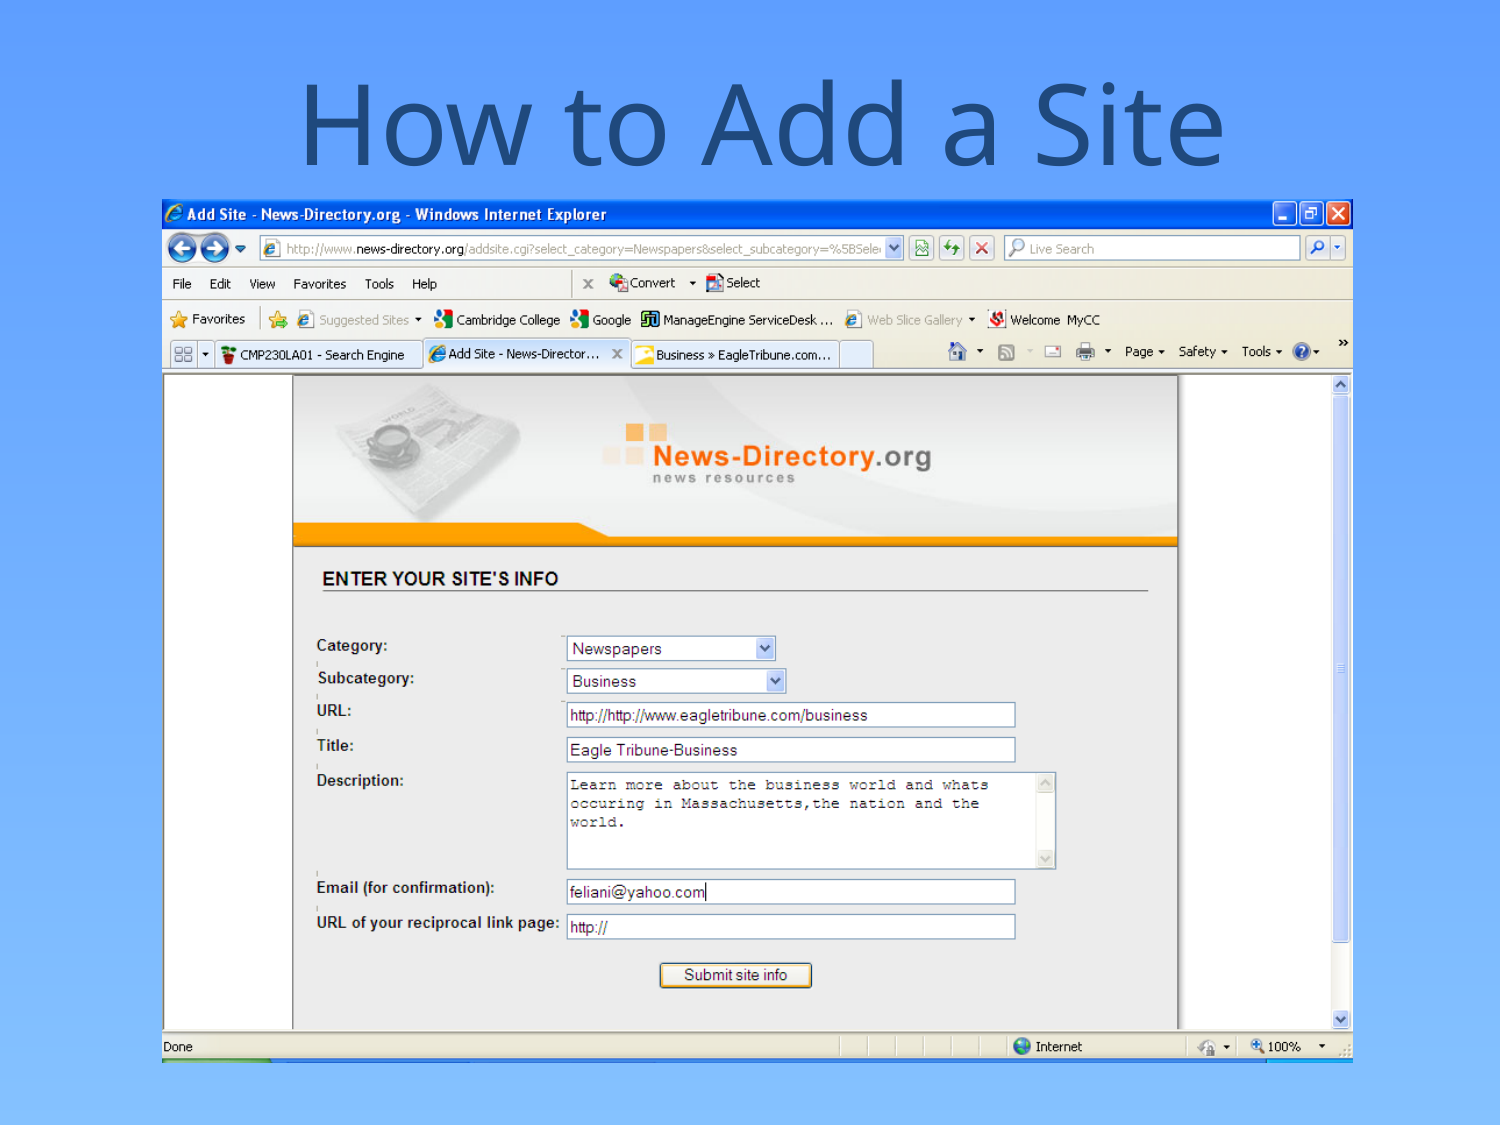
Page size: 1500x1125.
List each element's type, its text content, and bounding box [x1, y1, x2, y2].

title How to Add a Site [125, 0, 1400, 242]
picture [162, 199, 1353, 1063]
